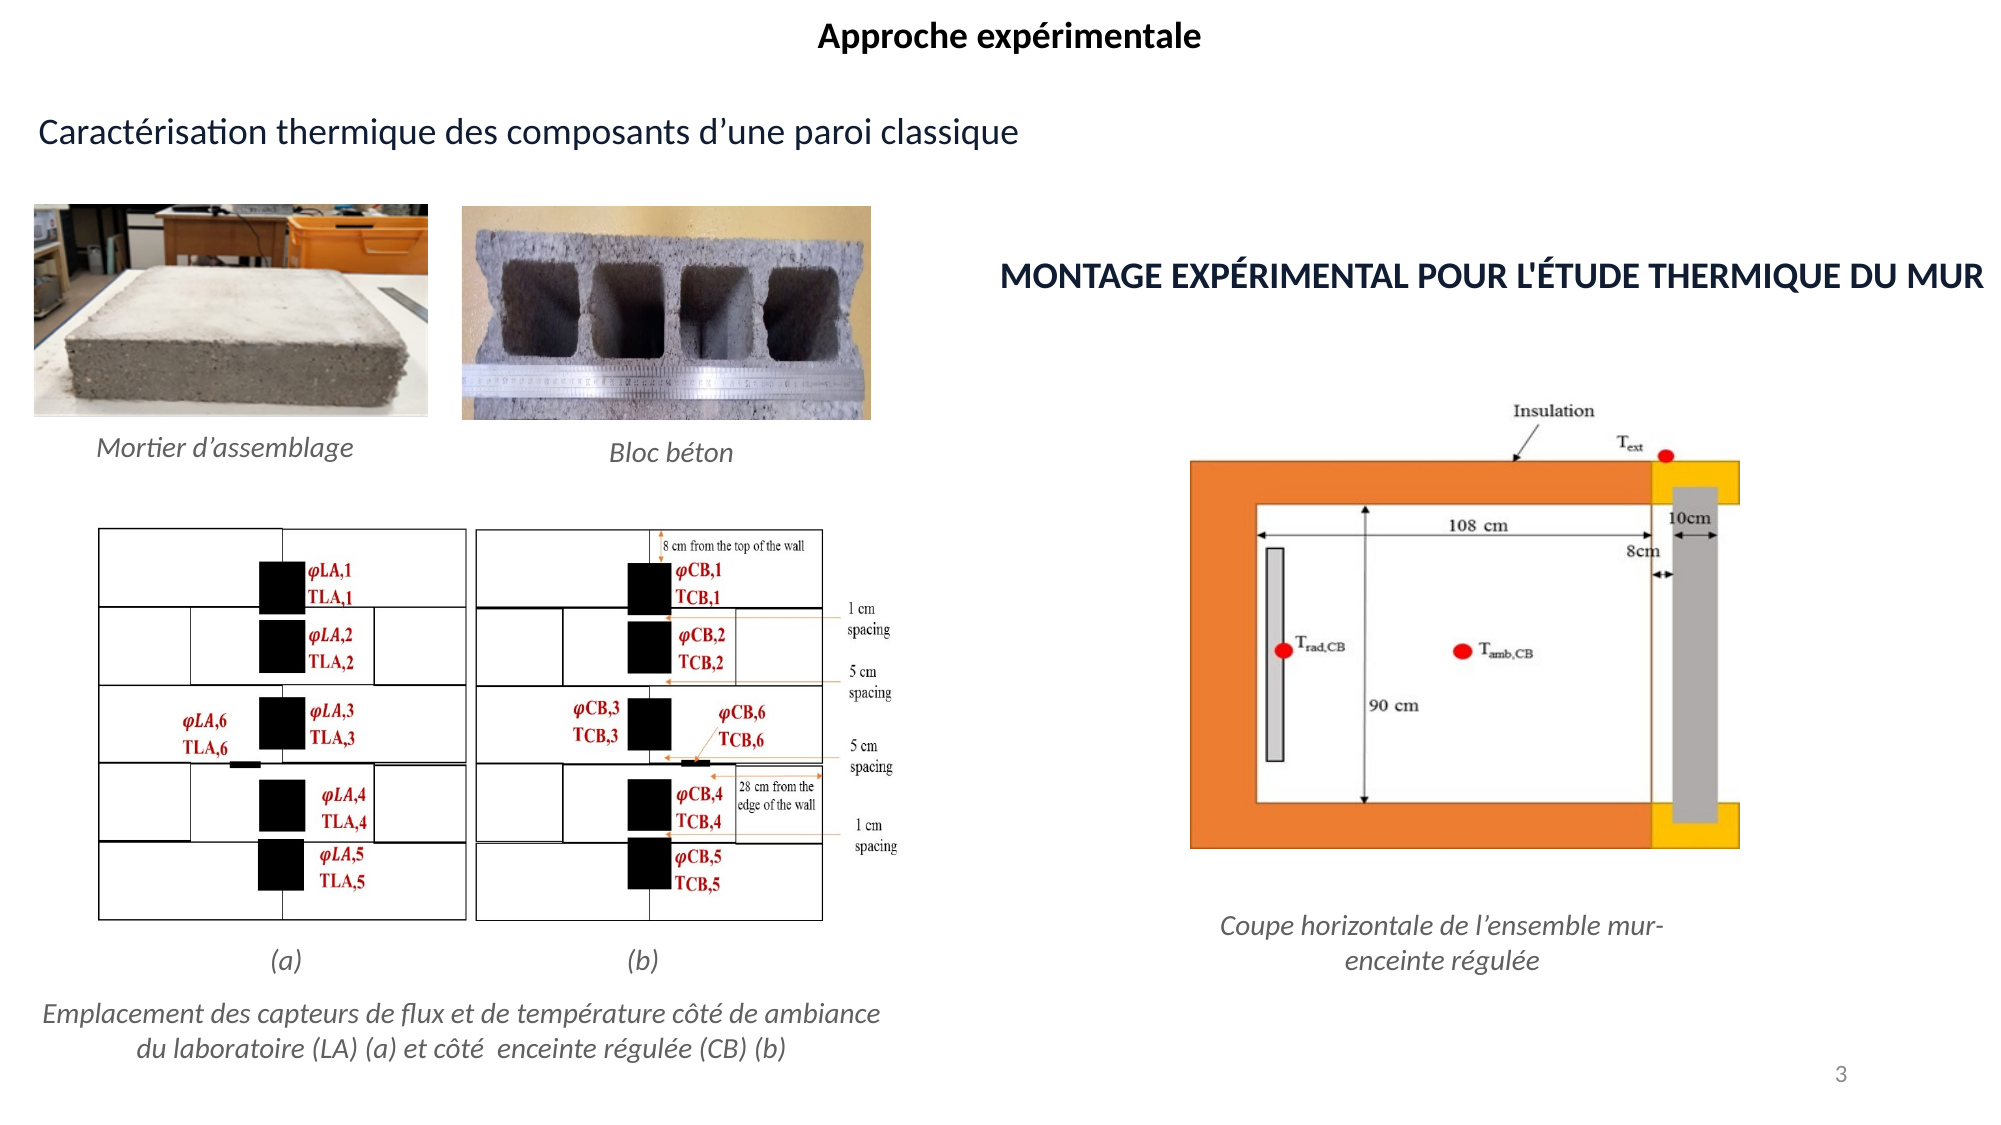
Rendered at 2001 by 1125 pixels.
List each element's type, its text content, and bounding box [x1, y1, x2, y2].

text_box Caractérisation thermique des composants d’une paroi classique [23, 99, 1044, 160]
picture [97, 523, 927, 921]
text_box Montage expérimental pour l'étude thermique du mur [985, 243, 2000, 304]
picture [33, 204, 428, 418]
text_box Emplacement des capteurs de flux et de température côté de ambiance du laboratoire (LA) (a) et côté enceinte régulée (CB) (b) [13, 986, 910, 1072]
text_box (a) (b) [248, 934, 675, 984]
text_box Approche expérimentale [802, 3, 1218, 64]
picture [1190, 394, 1740, 849]
text_box Bloc béton [594, 425, 749, 476]
slide_number 3 [1412, 1042, 1863, 1103]
picture [461, 205, 871, 420]
text_box Coupe horizontale de l’ensemble mur-enceinte régulée [1165, 898, 1720, 984]
text_box Mortier d’assemblage [0, 420, 450, 471]
